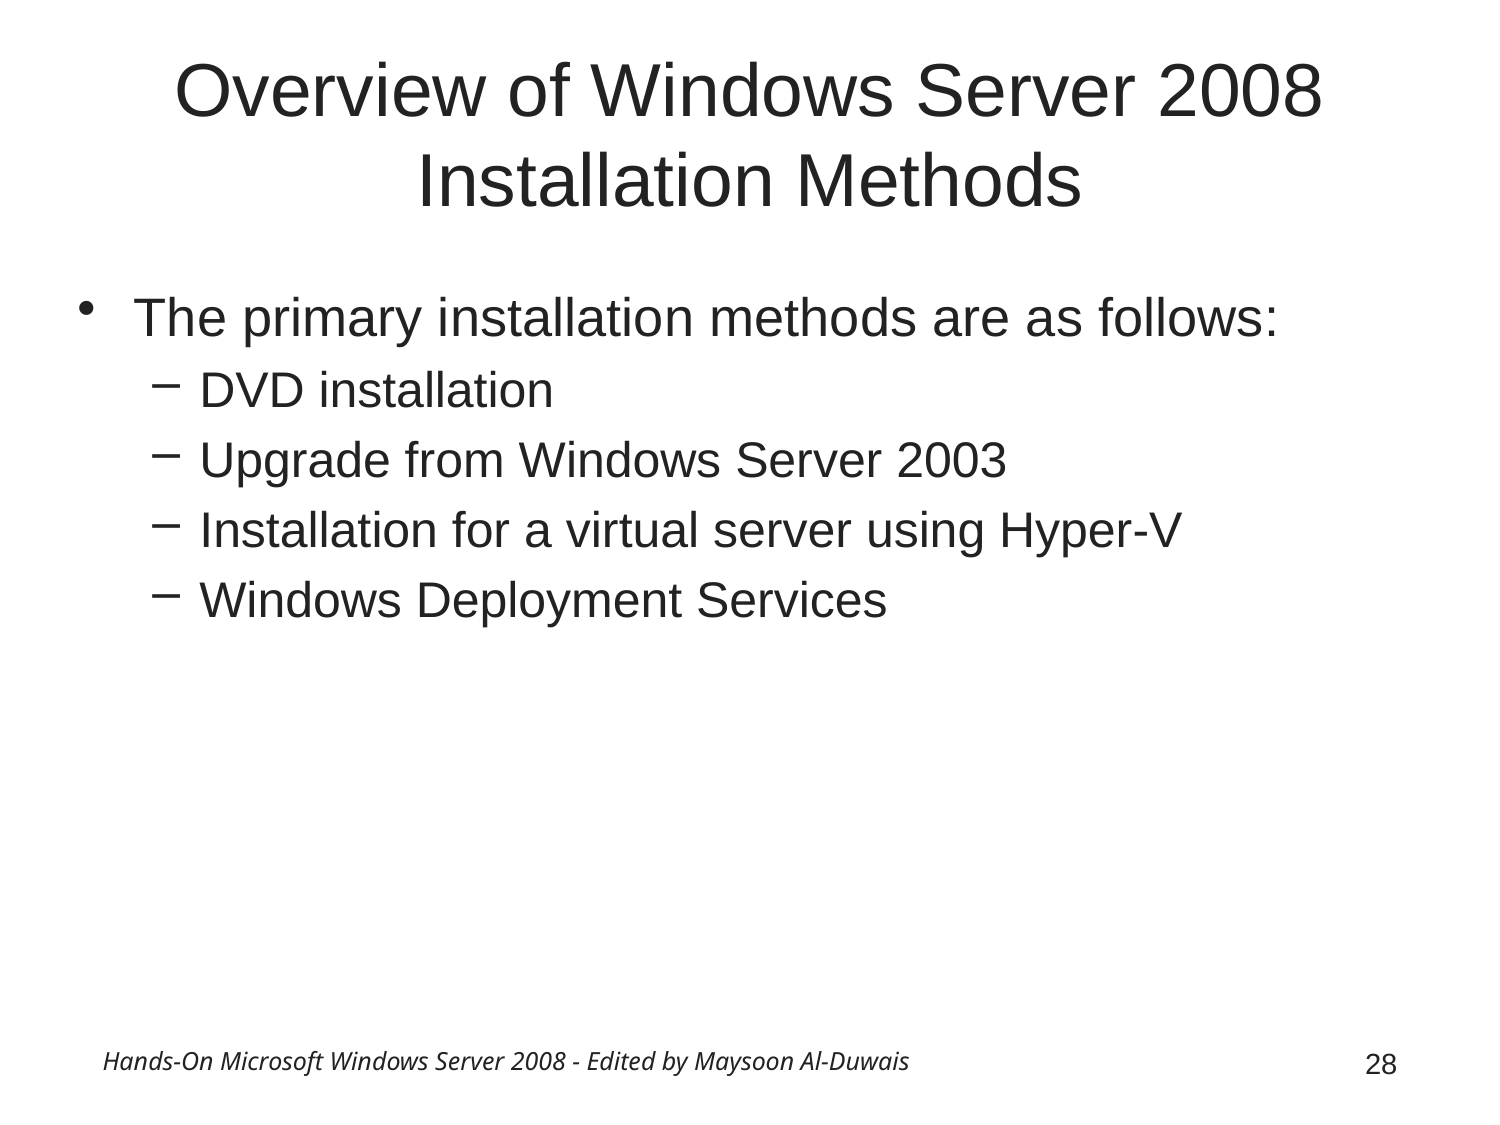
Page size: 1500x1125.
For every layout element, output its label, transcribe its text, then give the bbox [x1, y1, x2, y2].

slide_number 28 [1074, 1037, 1413, 1101]
list The primary installation methods are as follows: DVD installation Upgrade from Windows Server 2003 Installation for a virtual server using Hyper-V Windows Deployment Services [62, 274, 1426, 1026]
title Overview of Windows Server 2008 Installation Methods [87, 37, 1413, 226]
footer Hands-On Microsoft Windows Server 2008 - Edited by Maysoon Al-Duwais [87, 1037, 1074, 1101]
